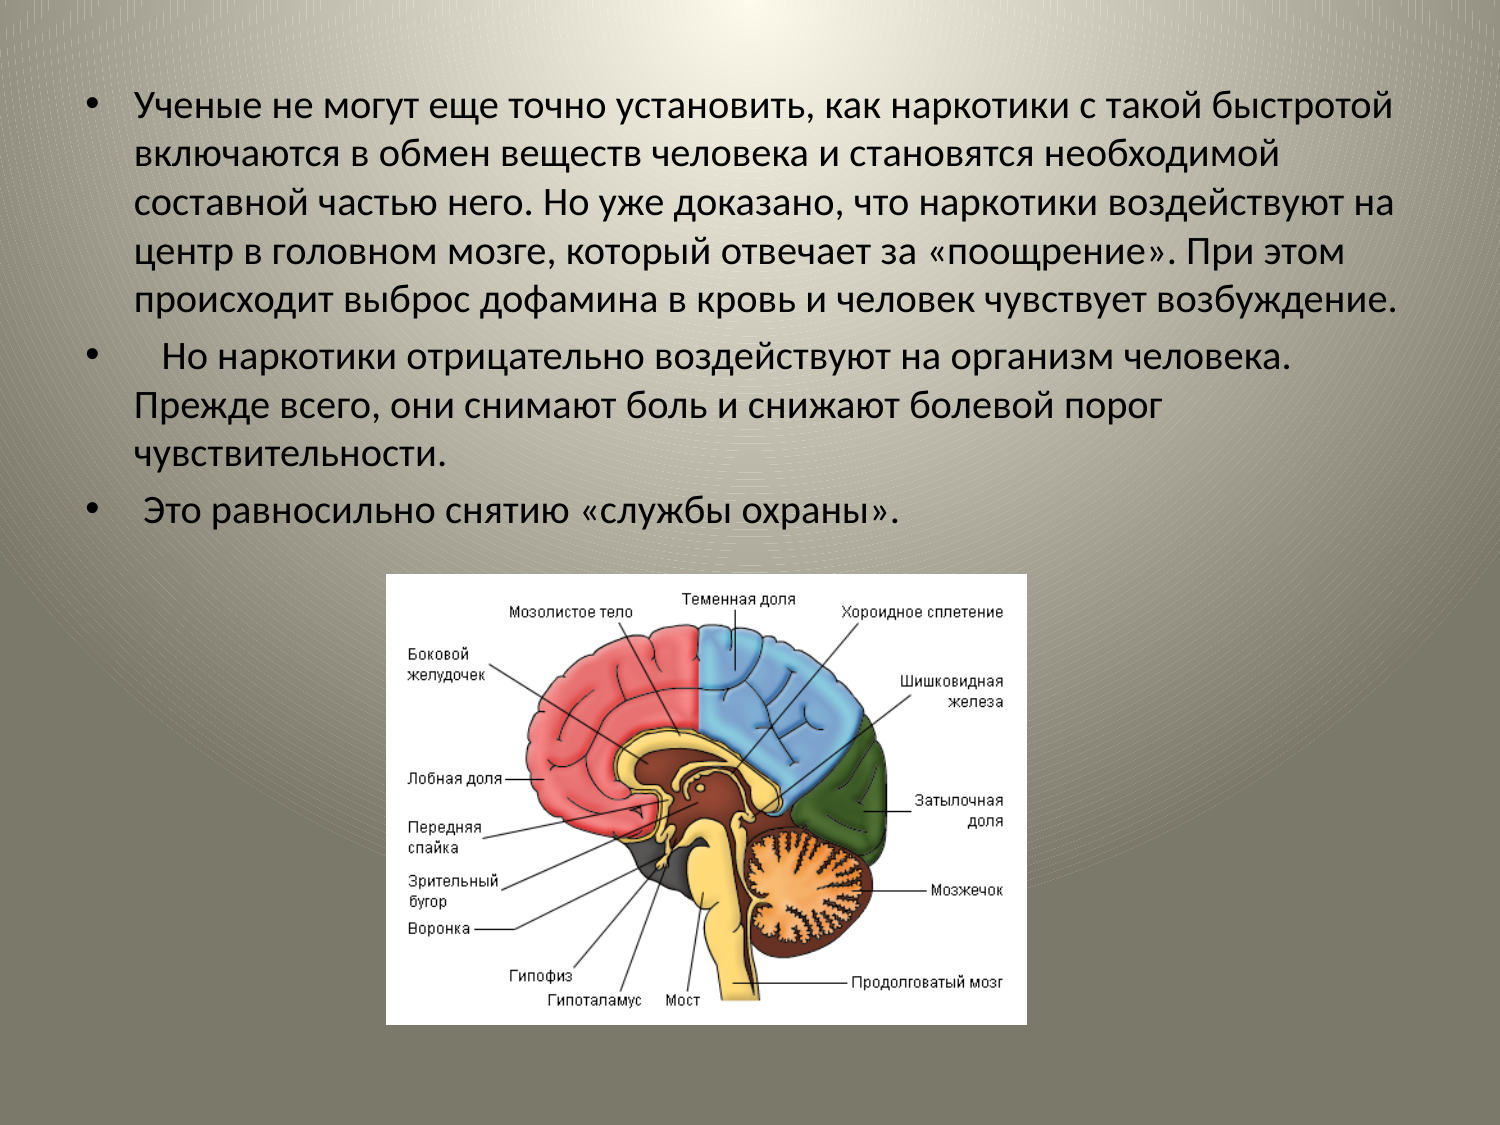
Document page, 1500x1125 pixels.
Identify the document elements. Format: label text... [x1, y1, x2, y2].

title [75, 45, 1425, 233]
picture [386, 573, 1027, 1025]
list Ученые не могут еще точно установить, как наркотики с такой быстротой включаются в обмен веществ человека и становятся необходимой составной частью него. Но уже доказано, что наркотики воздействуют на центр в головном мозге, который отвечает за «поощрение». При этом происходит выброс дофамина в кровь и человек чувствует возбуждение. Но наркотики отрицательно воздействуют на организм человека. Прежде всего, они снимают боль и снижают болевой порог чувствительности. Это равносильно снятию «службы охраны». [70, 70, 1421, 575]
